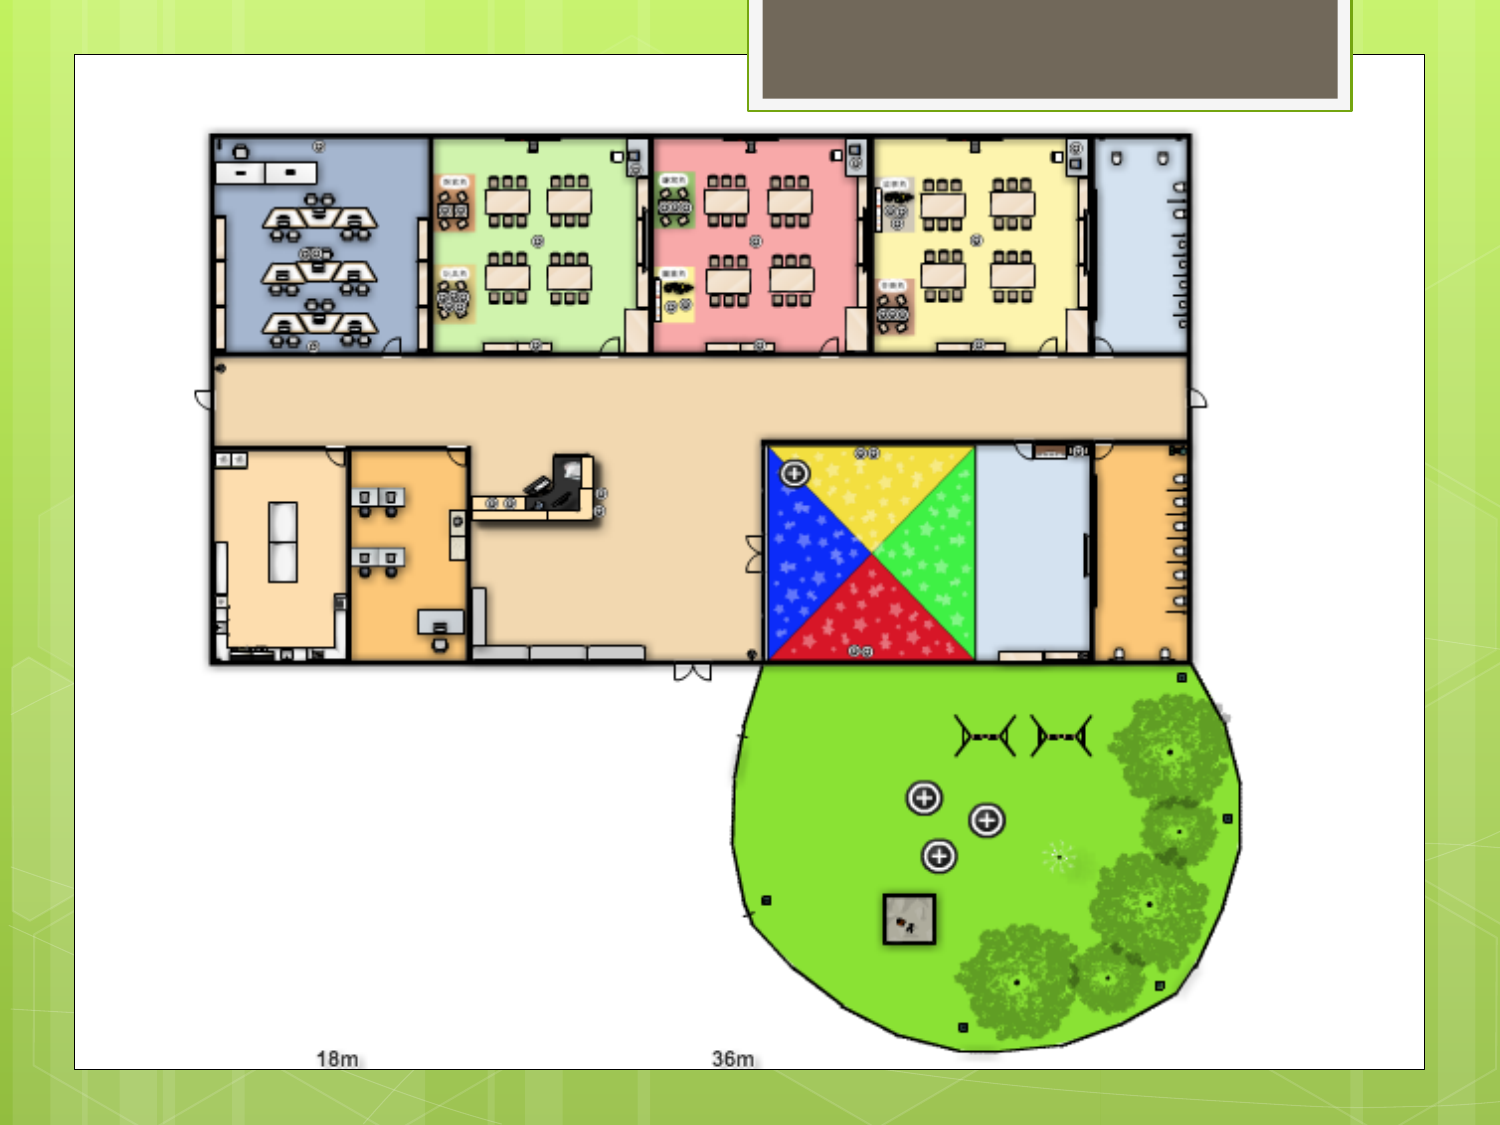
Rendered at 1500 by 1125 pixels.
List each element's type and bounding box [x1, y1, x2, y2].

picture [189, 116, 1259, 1069]
